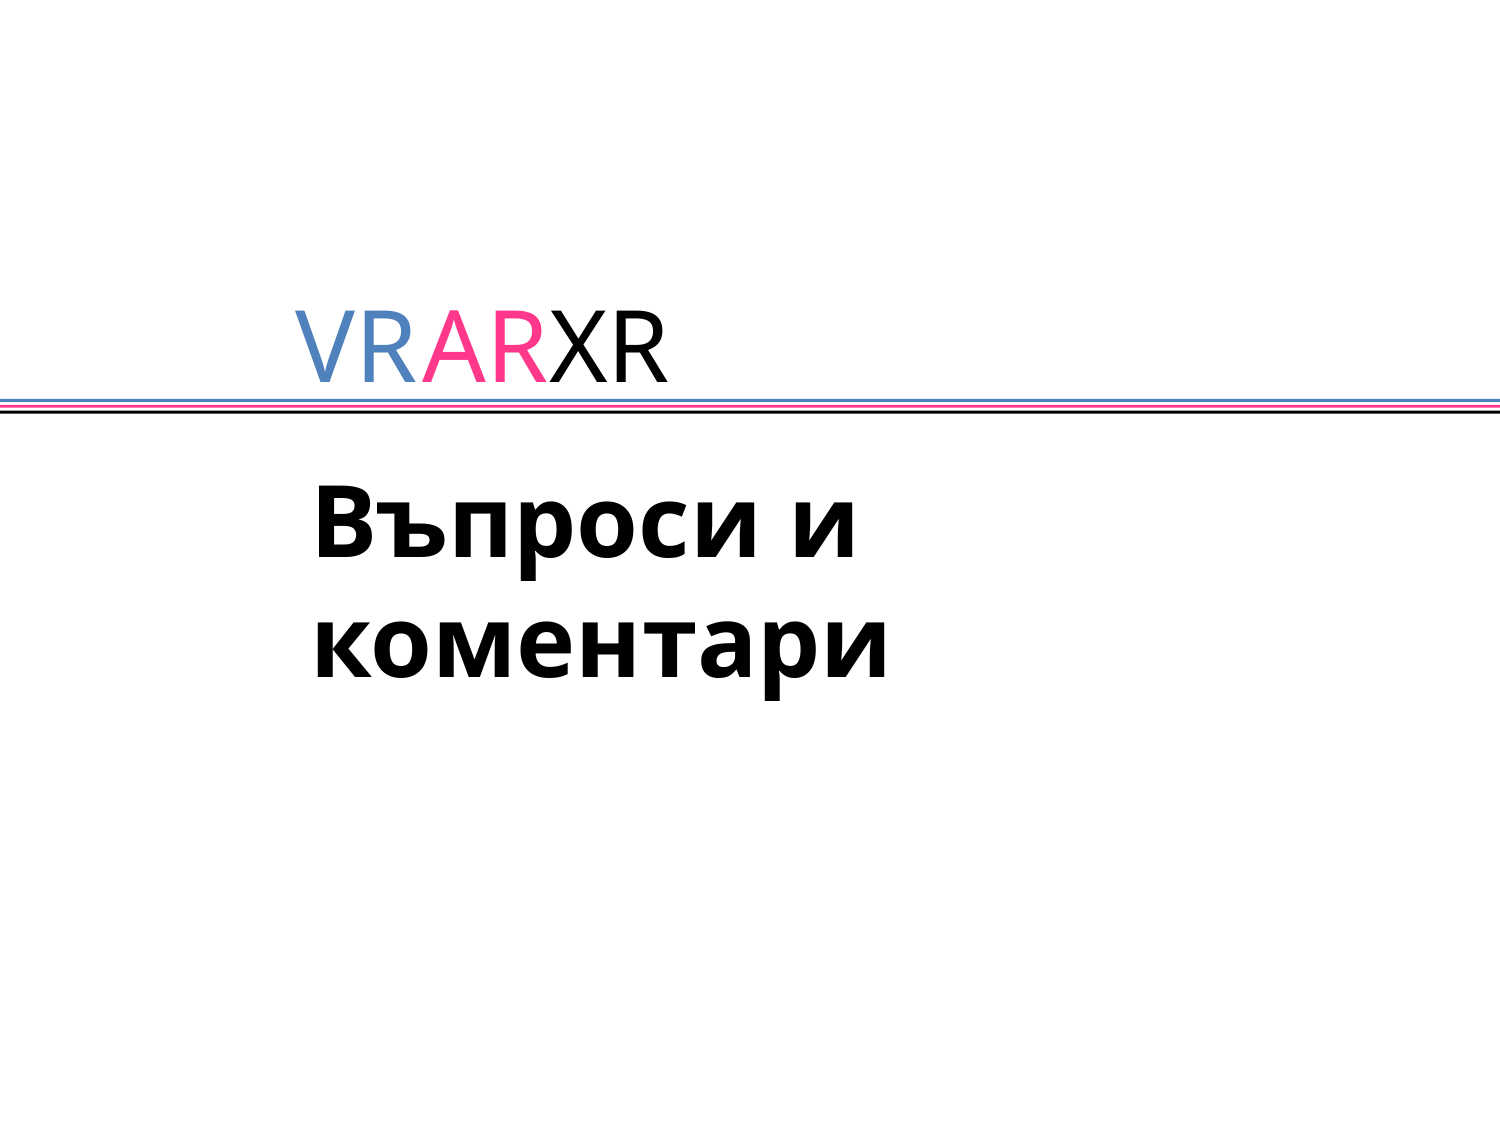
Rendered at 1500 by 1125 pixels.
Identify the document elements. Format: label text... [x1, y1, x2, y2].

list Въпроси и коментари [295, 450, 1450, 563]
